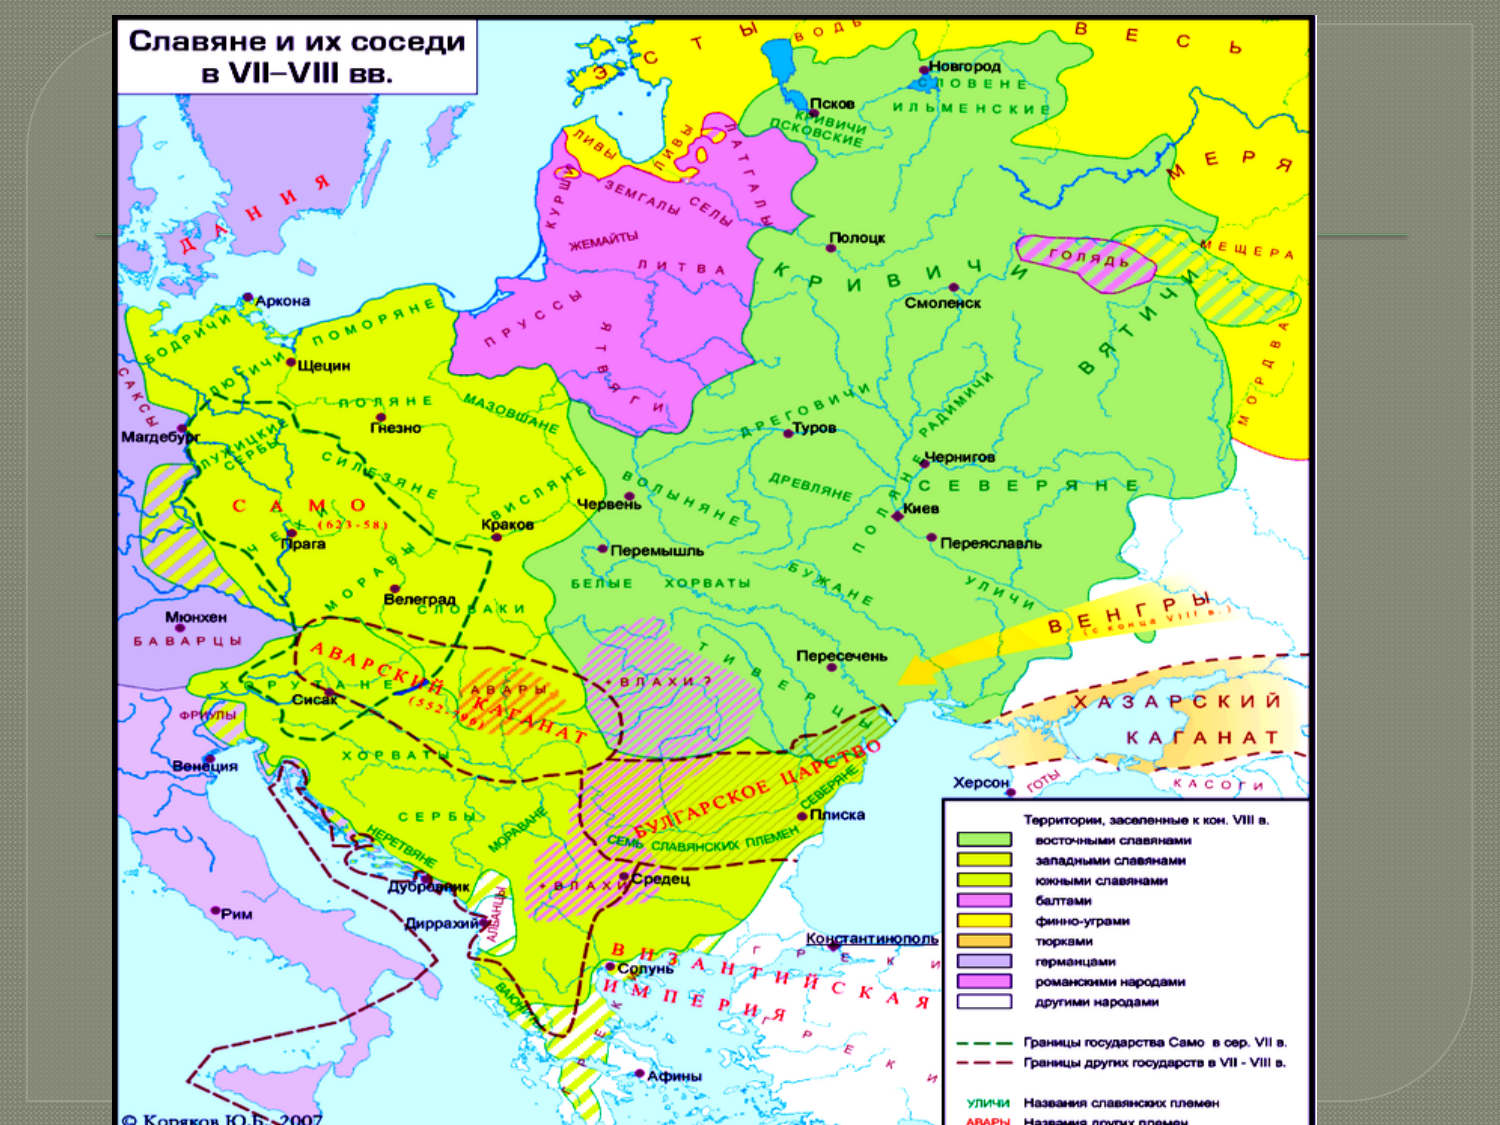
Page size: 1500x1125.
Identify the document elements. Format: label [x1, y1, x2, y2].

list [111, 14, 1318, 1125]
